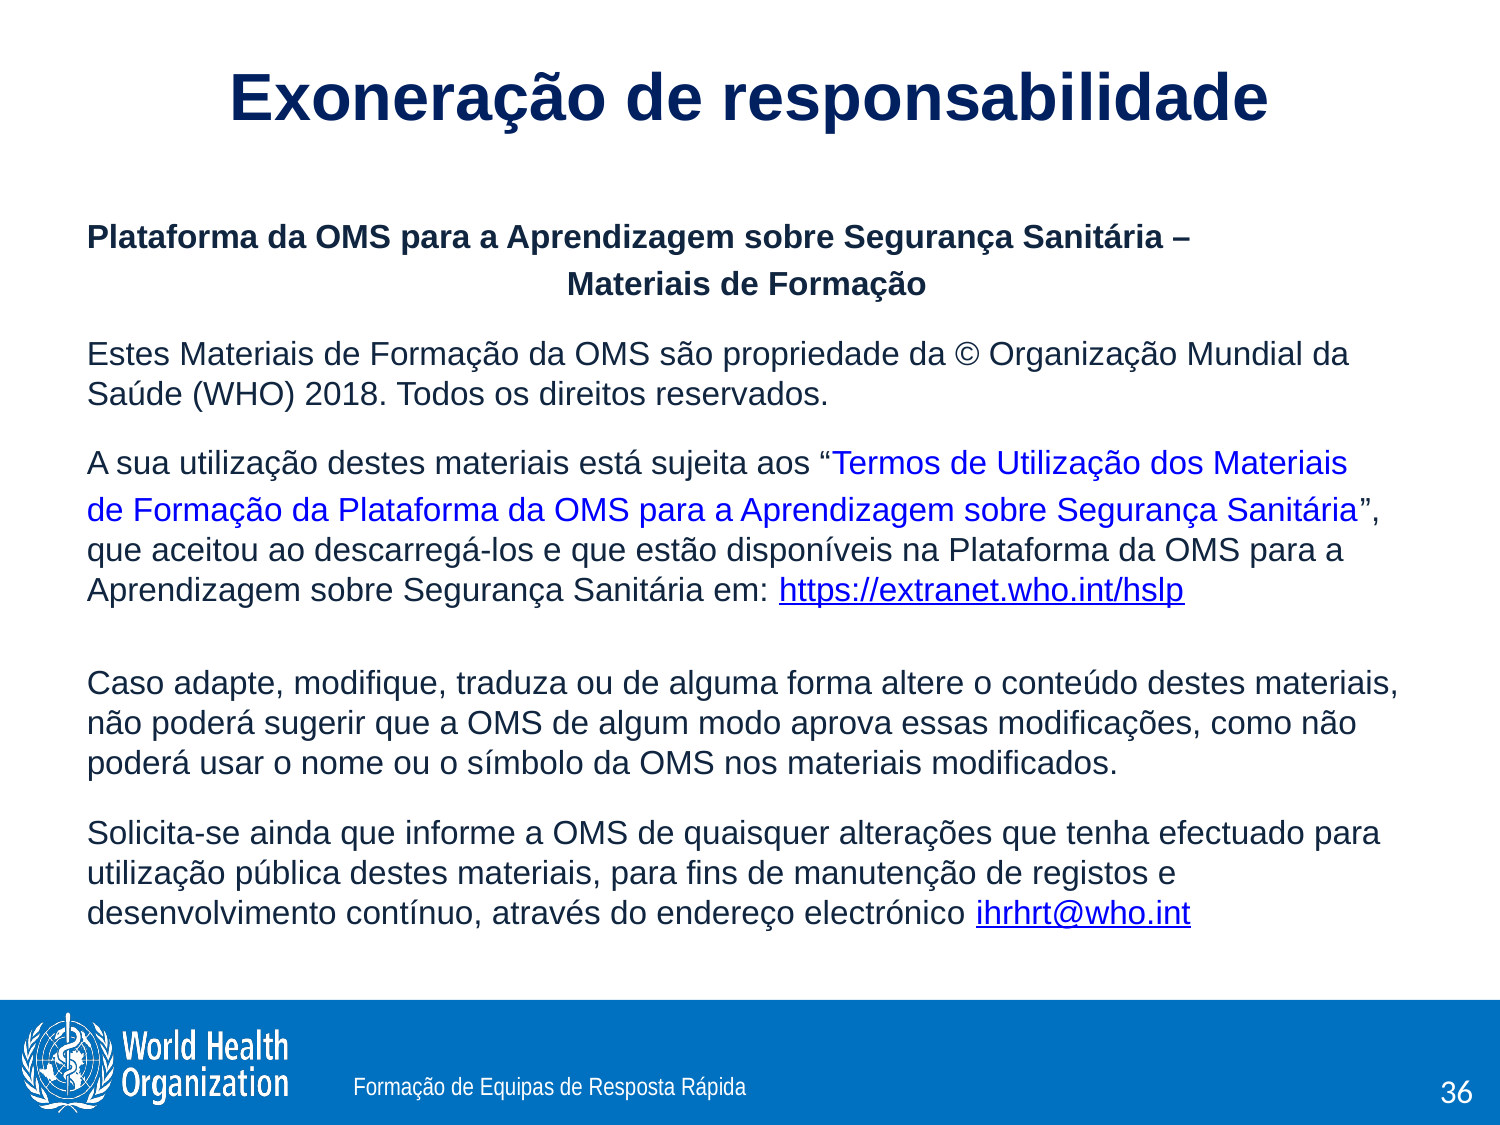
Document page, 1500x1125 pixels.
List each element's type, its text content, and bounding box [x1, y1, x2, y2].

picture [21, 1012, 288, 1113]
text_box Exoneração de responsabilidade [74, 0, 1425, 188]
text_box Plataforma da OMS para a Aprendizagem sobre Segurança Sanitária – Materiais de Formação Estes Materiais de Formação da OMS são propriedade da © Organização Mundial da Saúde (WHO) 2018. Todos os direitos reservados. A sua utilização destes materiais está sujeita aos “Termos de Utilização dos Materiais de Formação da Plataforma da OMS para a Aprendizagem sobre Segurança Sanitária”, que aceitou ao descarregá-los e que estão disponíveis na Plataforma da OMS para a Aprendizagem sobre Segurança Sanitária em: https://extranet.who.int/hslp Caso adapte, modifique, traduza ou de alguma forma altere o conteúdo destes materiais, não poderá sugerir que a OMS de algum modo aprova essas modificações, como não poderá usar o nome ou o símbolo da OMS nos materiais modificados. Solicita-se ainda que informe a OMS de quaisquer alterações que tenha efectuado para utilização pública destes materiais, para fins de manutenção de registos e desenvolvimento contínuo, através do endereço electrónico ihrhrt@who.int [71, 208, 1422, 951]
